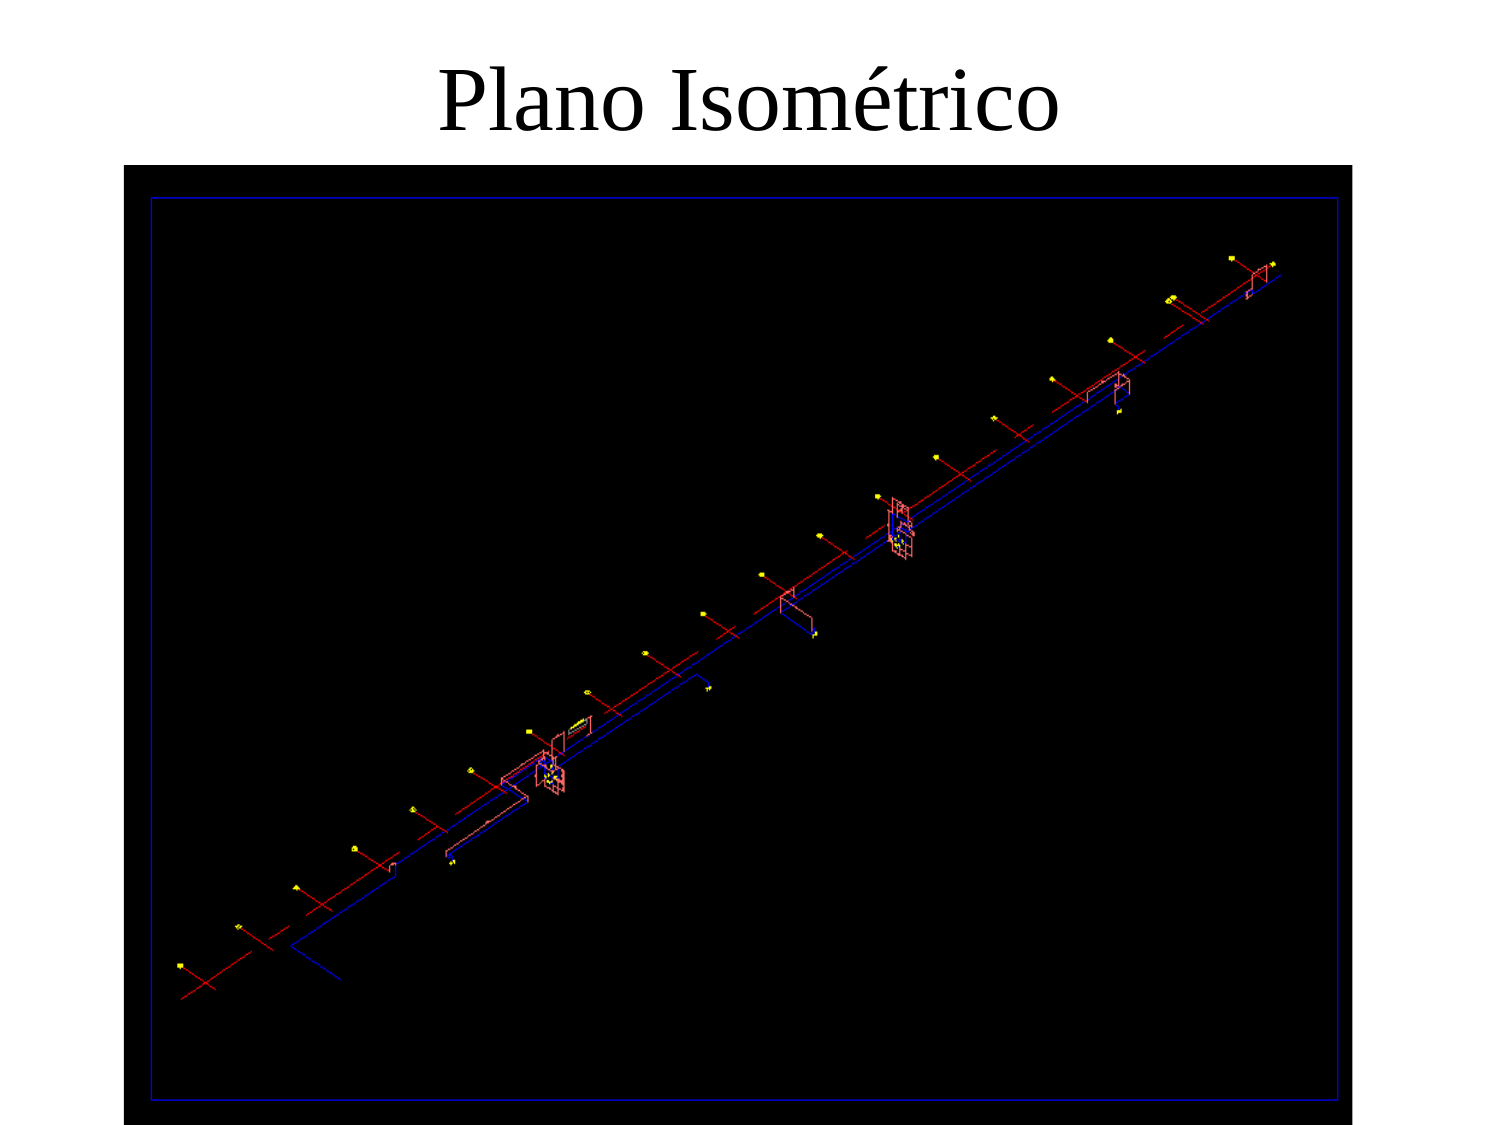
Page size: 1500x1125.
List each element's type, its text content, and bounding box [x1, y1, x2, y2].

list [123, 165, 1353, 1125]
text_box Plano Isométrico [112, 0, 1388, 188]
